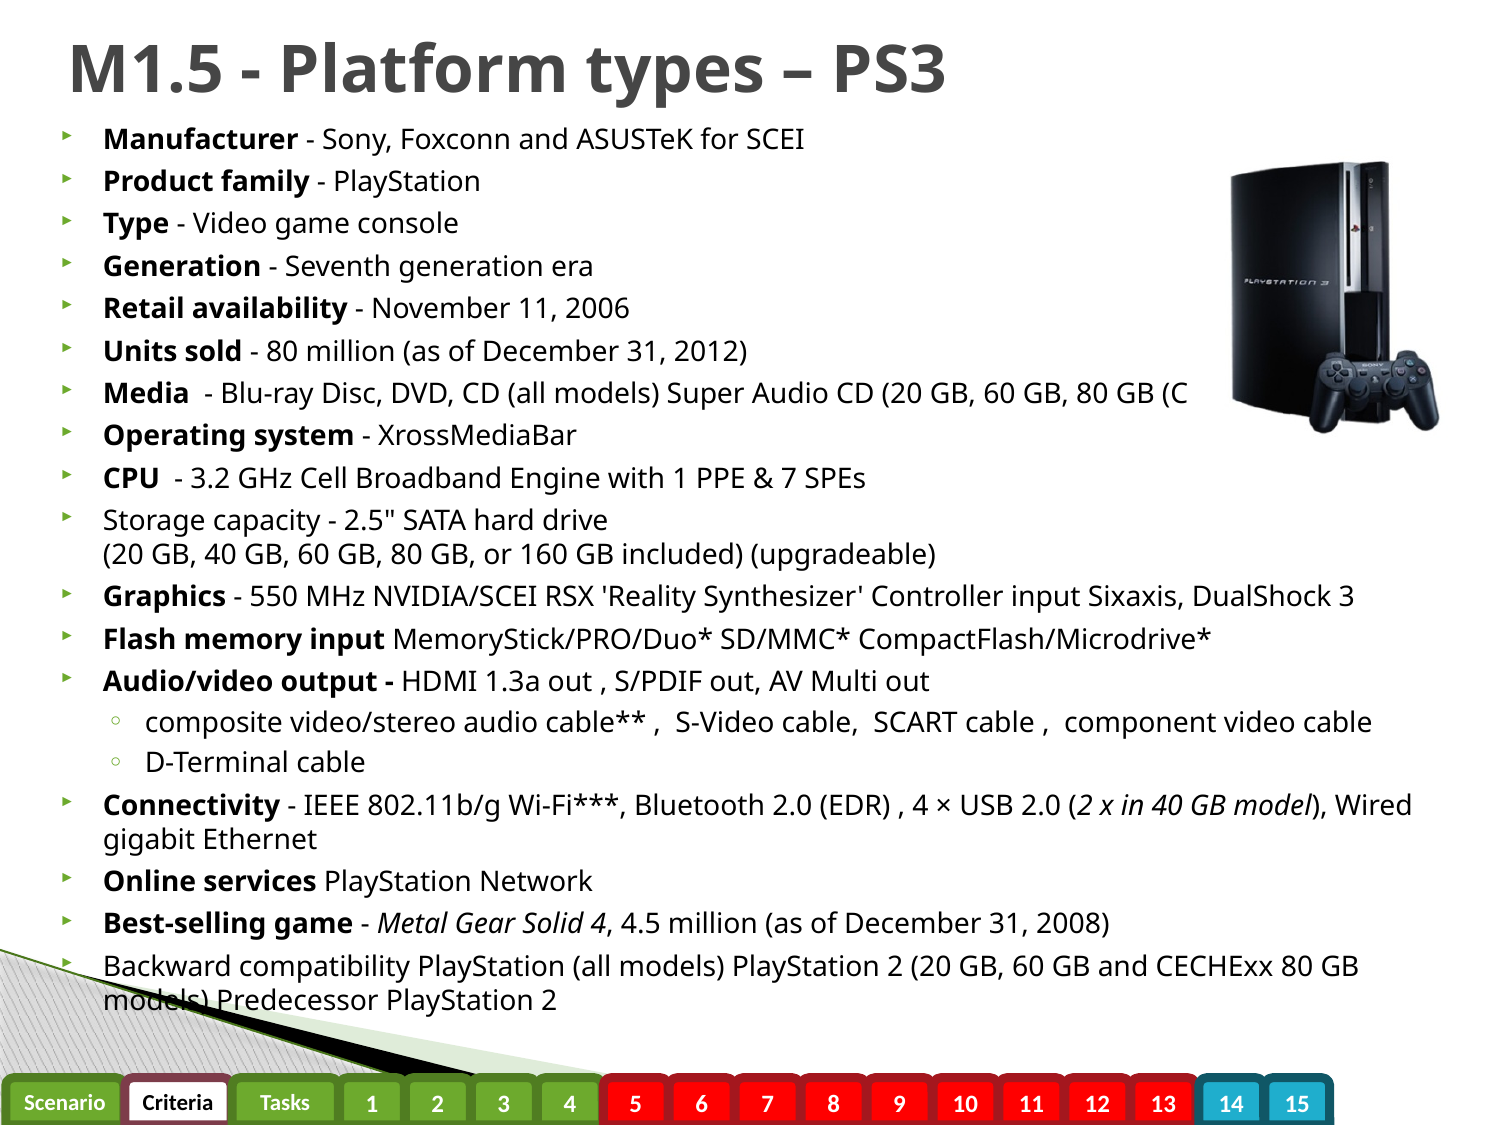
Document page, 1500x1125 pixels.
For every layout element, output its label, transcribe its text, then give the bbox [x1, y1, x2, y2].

list Manufacturer - Sony, Foxconn and ASUSTeK for SCEI Product family - PlayStation Type - Video game console Generation - Seventh generation era Retail availability - November 11, 2006 Units sold - 80 million (as of December 31, 2012) Media - Blu-ray Disc, DVD, CD (all models) Super Audio CD (20 GB, 60 GB, 80 GB (CECHExx models) Operating system - XrossMediaBar CPU - 3.2 GHz Cell Broadband Engine with 1 PPE & 7 SPEs Storage capacity - 2.5" SATA hard drive (20 GB, 40 GB, 60 GB, 80 GB, or 160 GB included) (upgradeable) Graphics - 550 MHz NVIDIA/SCEI RSX 'Reality Synthesizer' Controller input Sixaxis, DualShock 3 Flash memory input MemoryStick/PRO/Duo* SD/MMC* CompactFlash/Microdrive* Audio/video output - HDMI 1.3a out , S/PDIF out, AV Multi out composite video/stereo audio cable** , S-Video cable, SCART cable , component video cable D-Terminal cable Connectivity - IEEE 802.11b/g Wi-Fi***, Bluetooth 2.0 (EDR) , 4 × USB 2.0 (2 x in 40 GB model), Wired gigabit Ethernet Online services PlayStation Network Best-selling game - Metal Gear Solid 4, 4.5 million (as of December 31, 2008) Backward compatibility PlayStation (all models) PlayStation 2 (20 GB, 60 GB and CECHExx 80 GB models) Predecessor PlayStation 2 [28, 113, 1465, 1079]
text_box M1.5 - Platform types – PS3 [53, 19, 1471, 114]
picture [1186, 148, 1482, 444]
